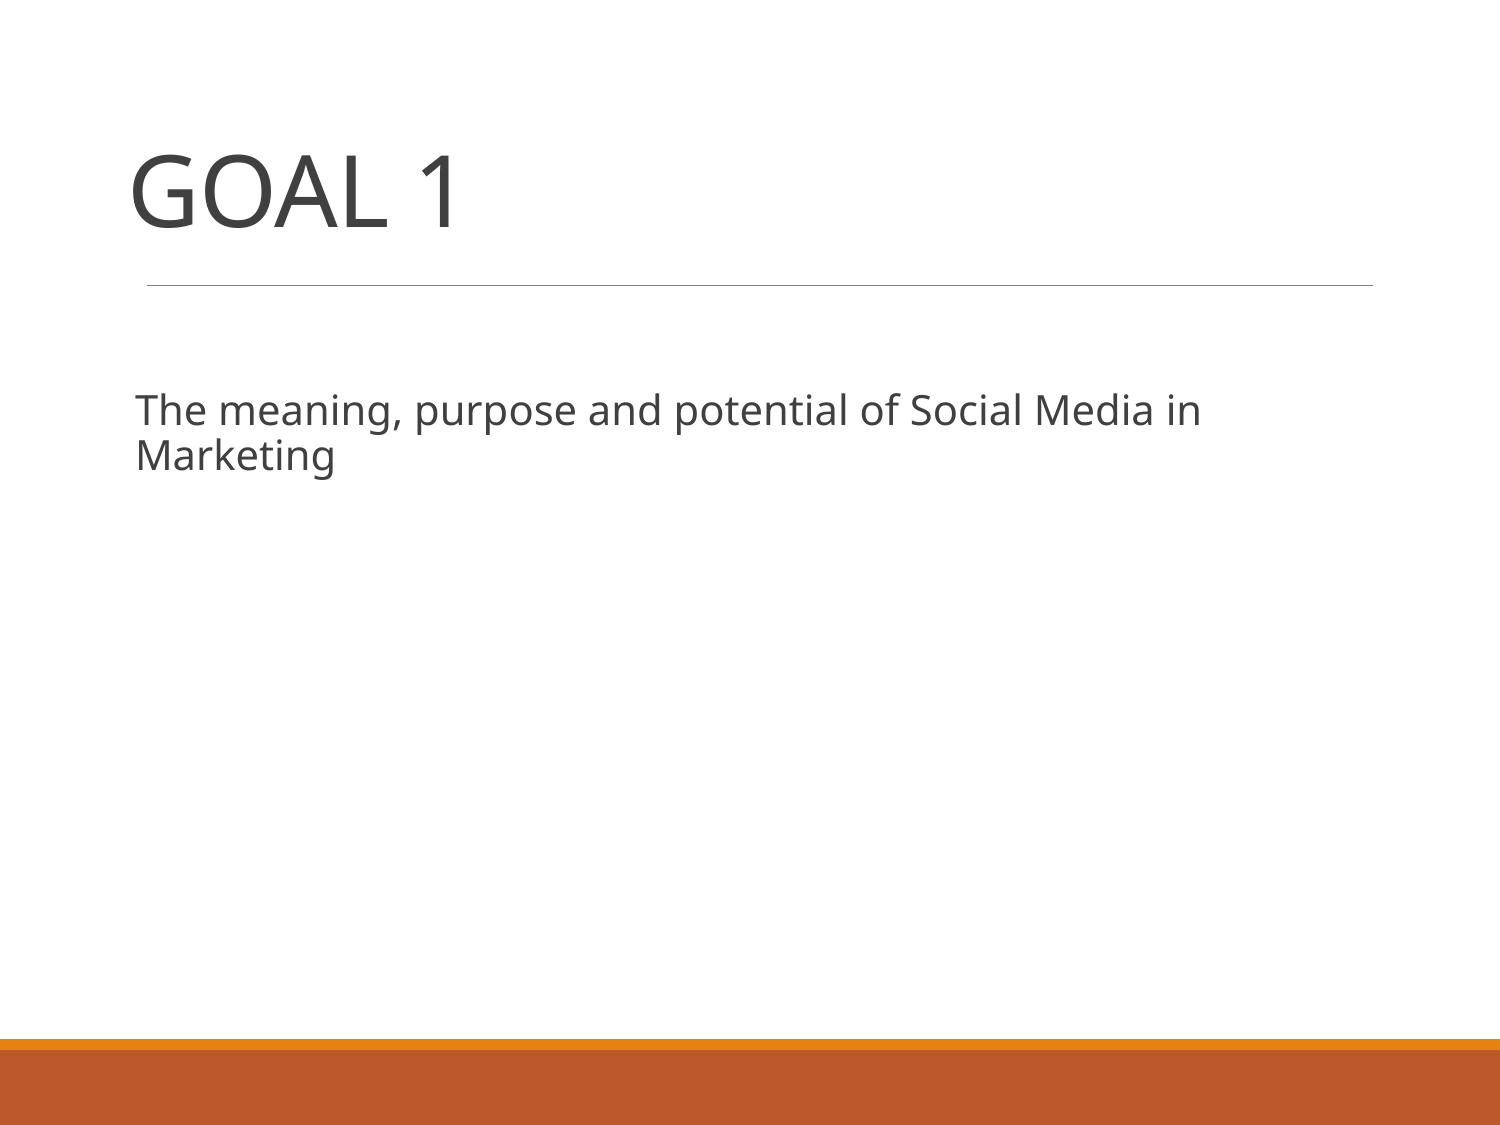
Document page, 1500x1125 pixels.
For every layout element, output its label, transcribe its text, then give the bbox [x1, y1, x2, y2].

list The meaning, purpose and potential of Social Media in Marketing [135, 302, 1373, 963]
title GOAL 1 [112, 112, 1225, 375]
